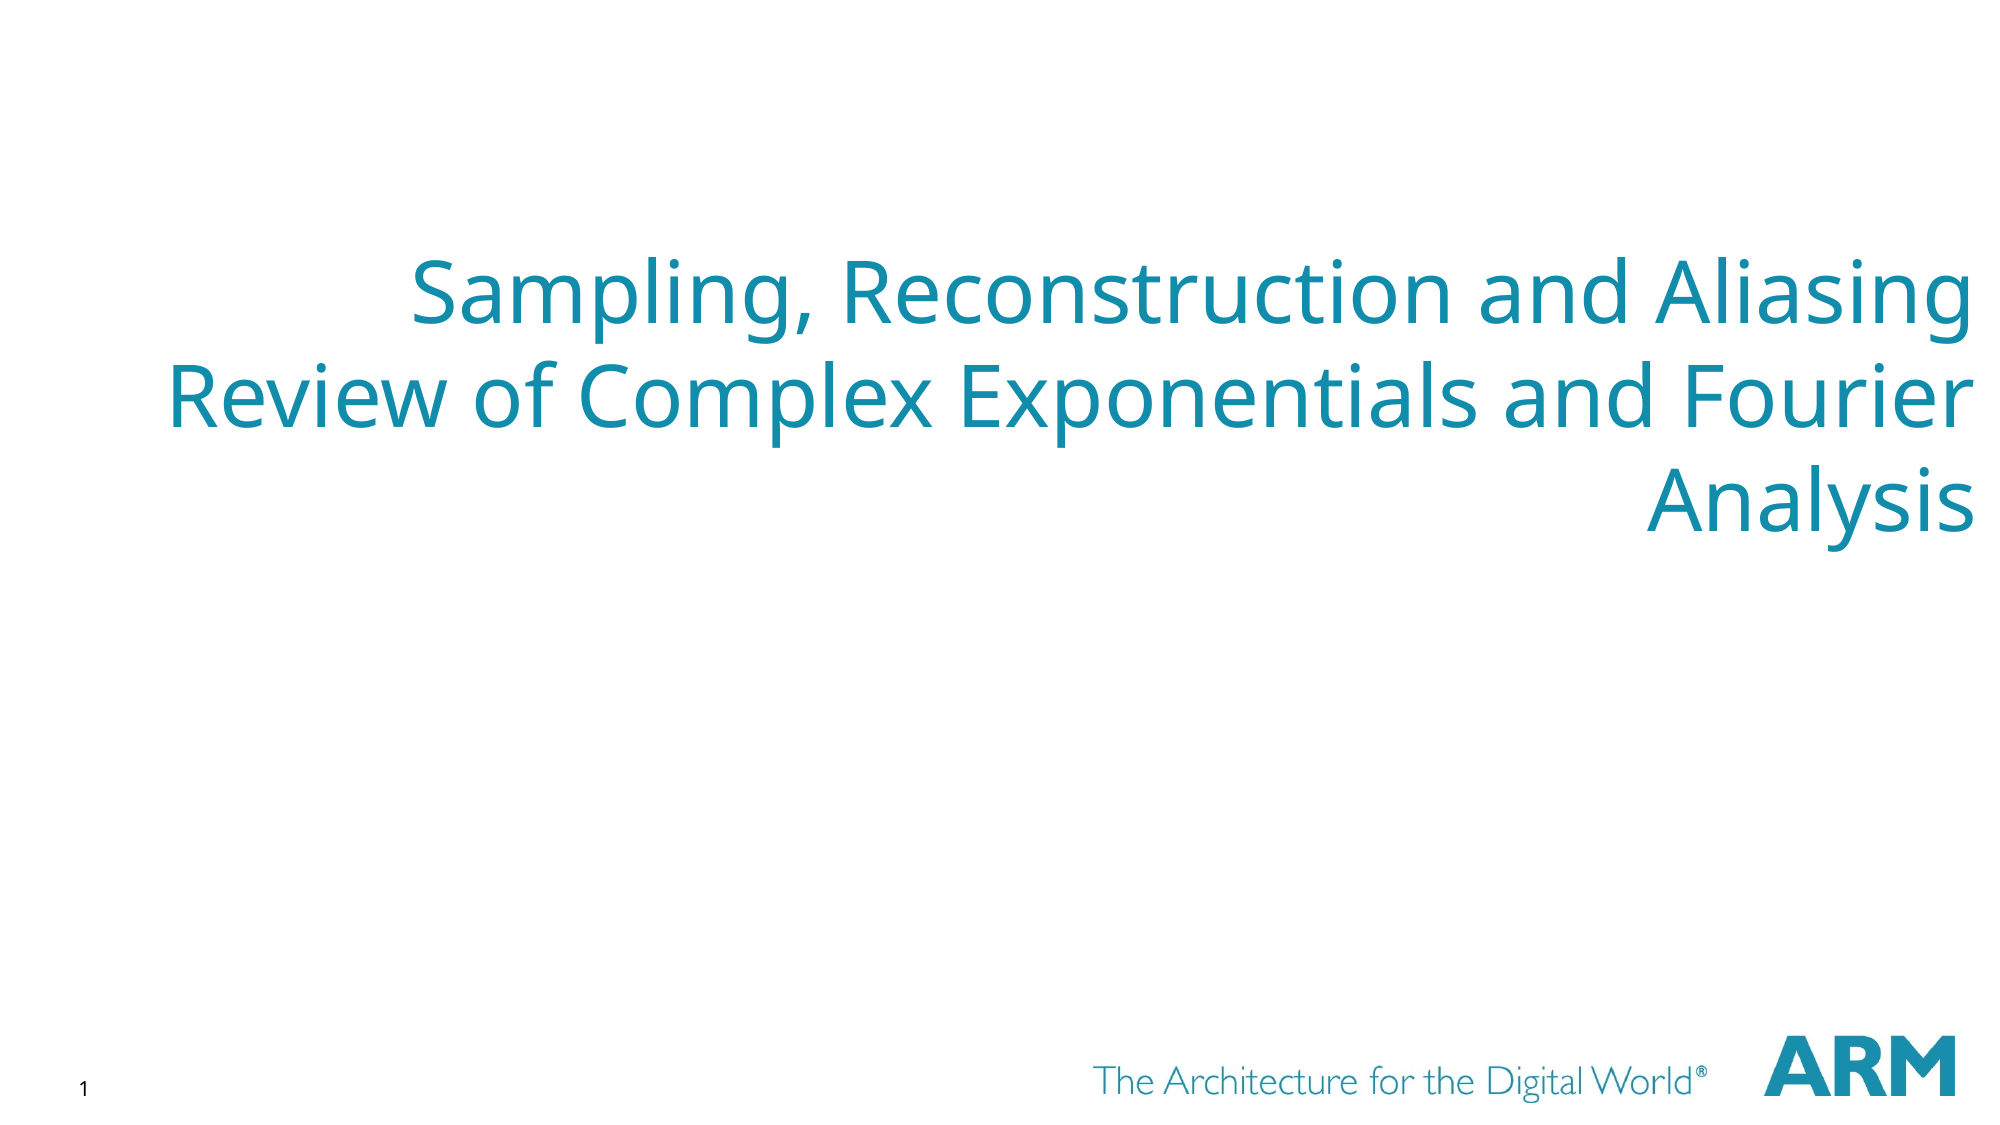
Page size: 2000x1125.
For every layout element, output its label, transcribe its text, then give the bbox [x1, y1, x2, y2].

picture [1763, 1035, 1955, 1096]
title Sampling, Reconstruction and Aliasing Review of Complex Exponentials and Fourier Analysis [15, 236, 1978, 552]
picture [1093, 1065, 1707, 1103]
